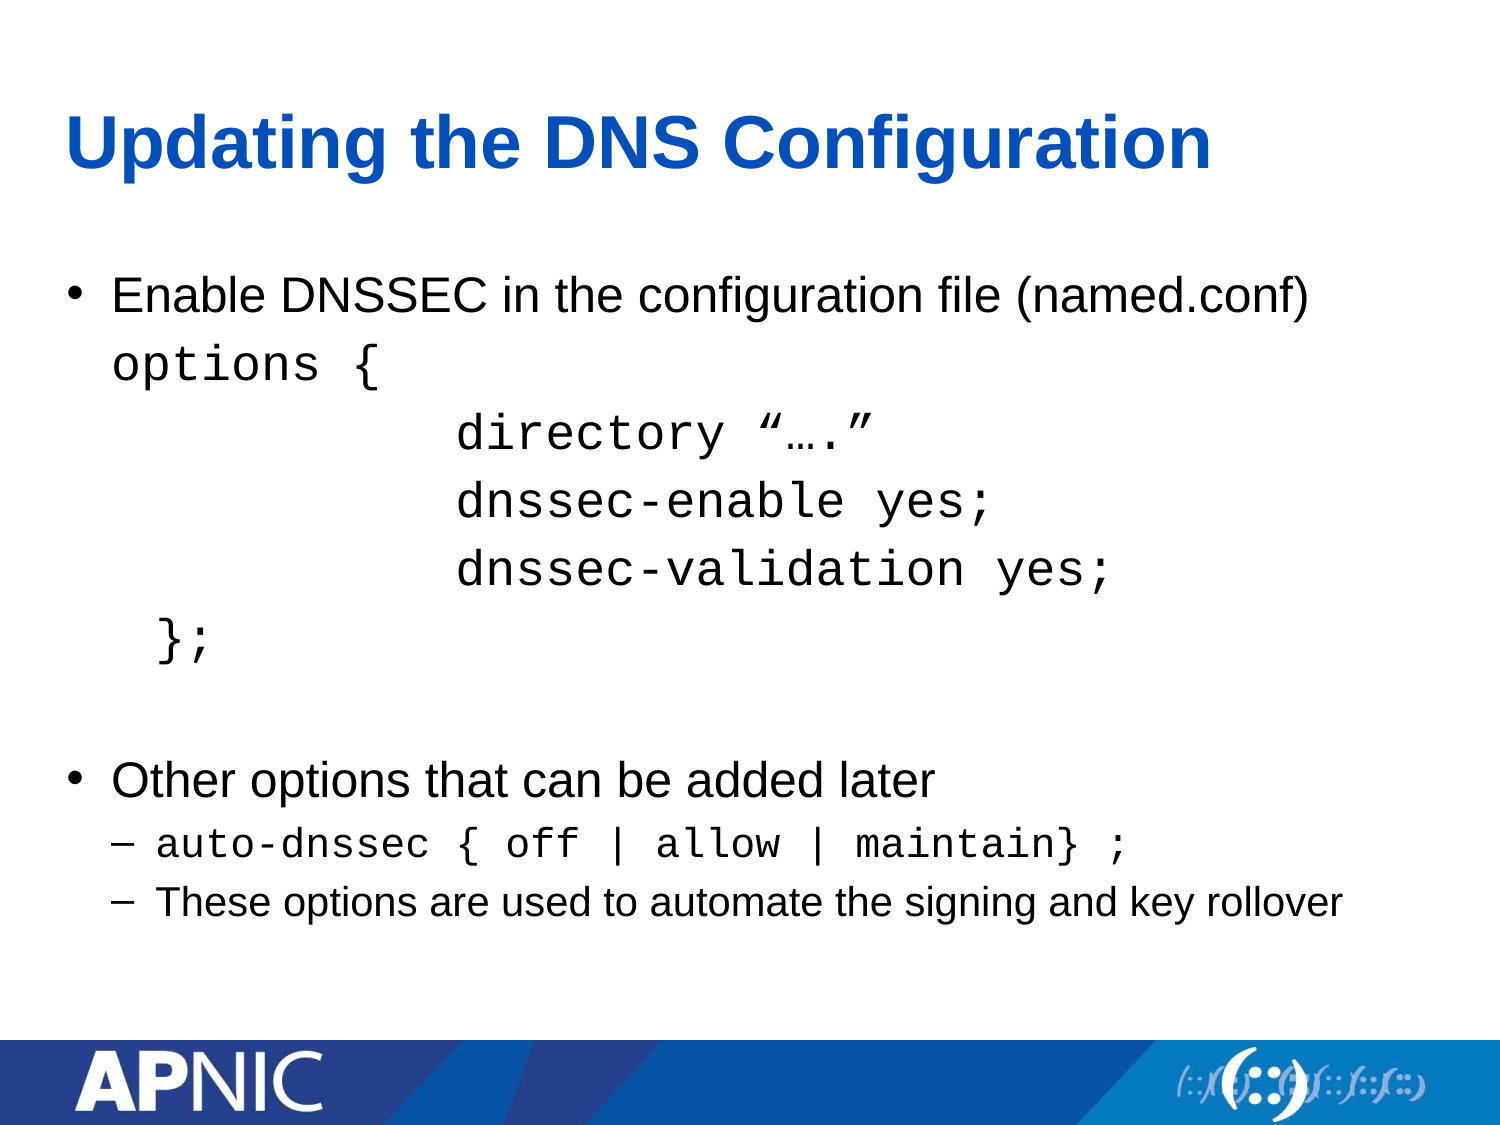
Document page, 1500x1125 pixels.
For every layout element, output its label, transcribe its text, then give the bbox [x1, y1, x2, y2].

list Enable DNSSEC in the configuration file (named.conf) options { directory “….” dnssec-enable yes; dnssec-validation yes; }; Other options that can be added later auto-dnssec { off | allow | maintain} ; These options are used to automate the signing and key rollover [66, 262, 1437, 1012]
title Updating the DNS Configuration [64, 45, 1436, 233]
picture [0, 1040, 1500, 1125]
